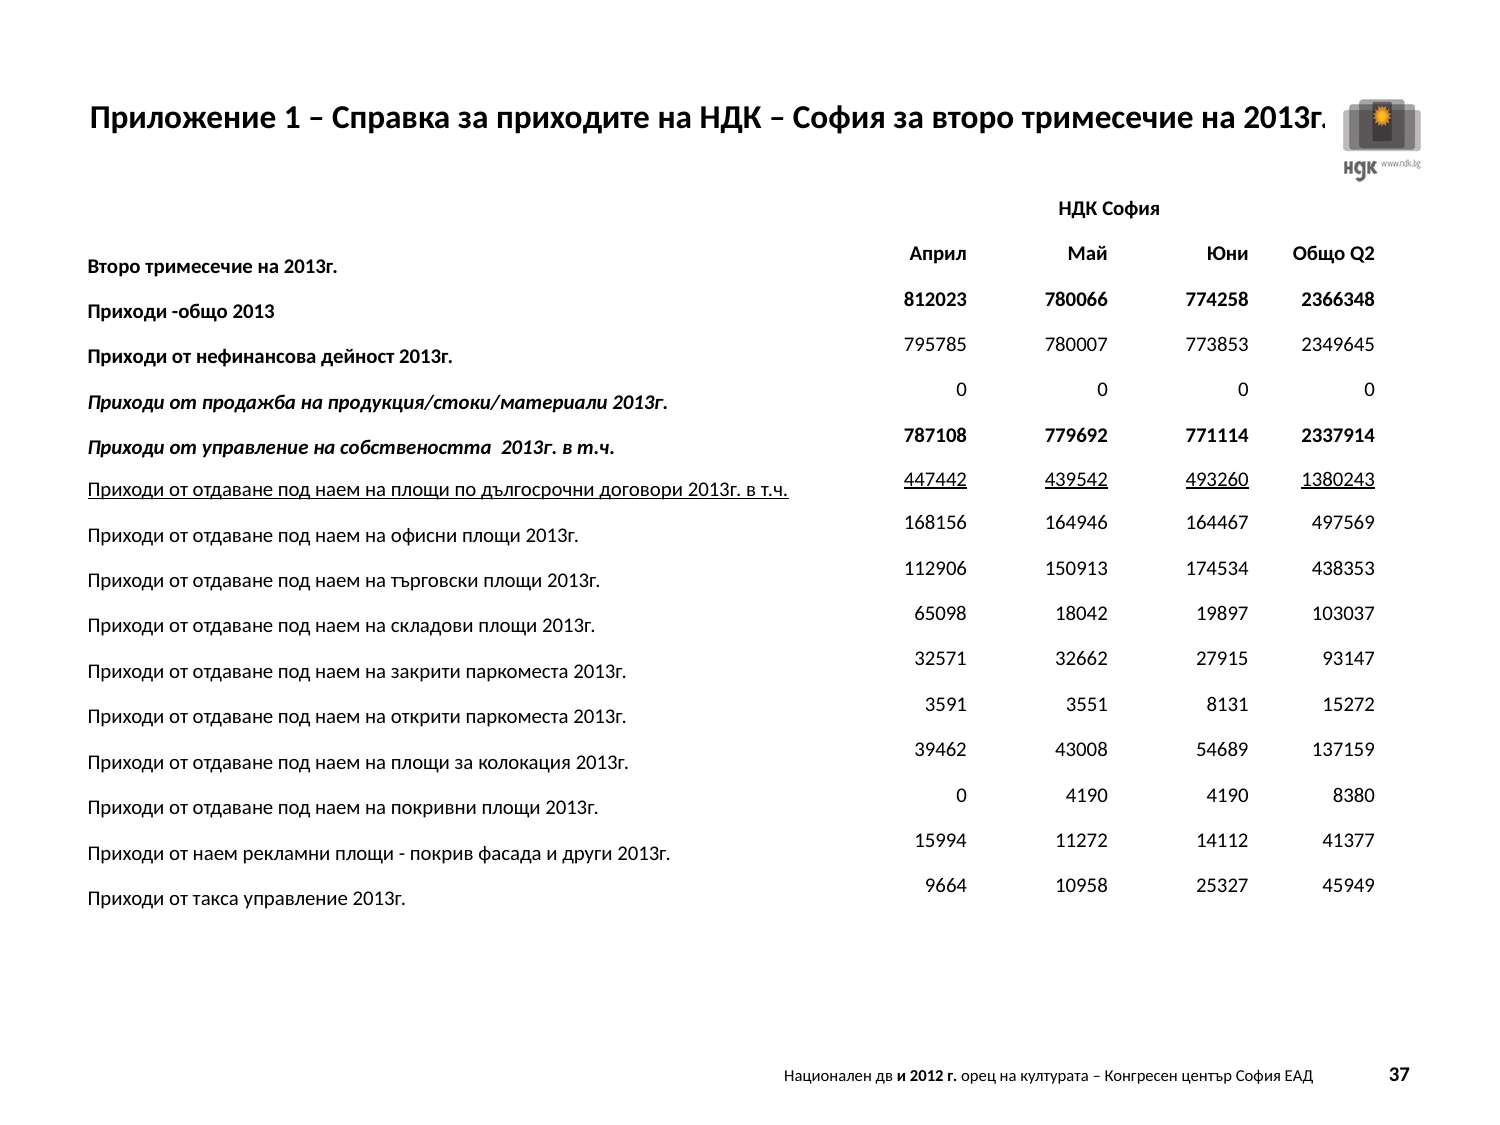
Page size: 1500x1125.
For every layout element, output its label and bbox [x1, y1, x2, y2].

picture [1324, 87, 1438, 188]
text_box [75, 87, 1324, 143]
text_box [599, 1042, 1425, 1103]
table_header [88, 187, 1375, 233]
table_cell [88, 233, 1375, 911]
